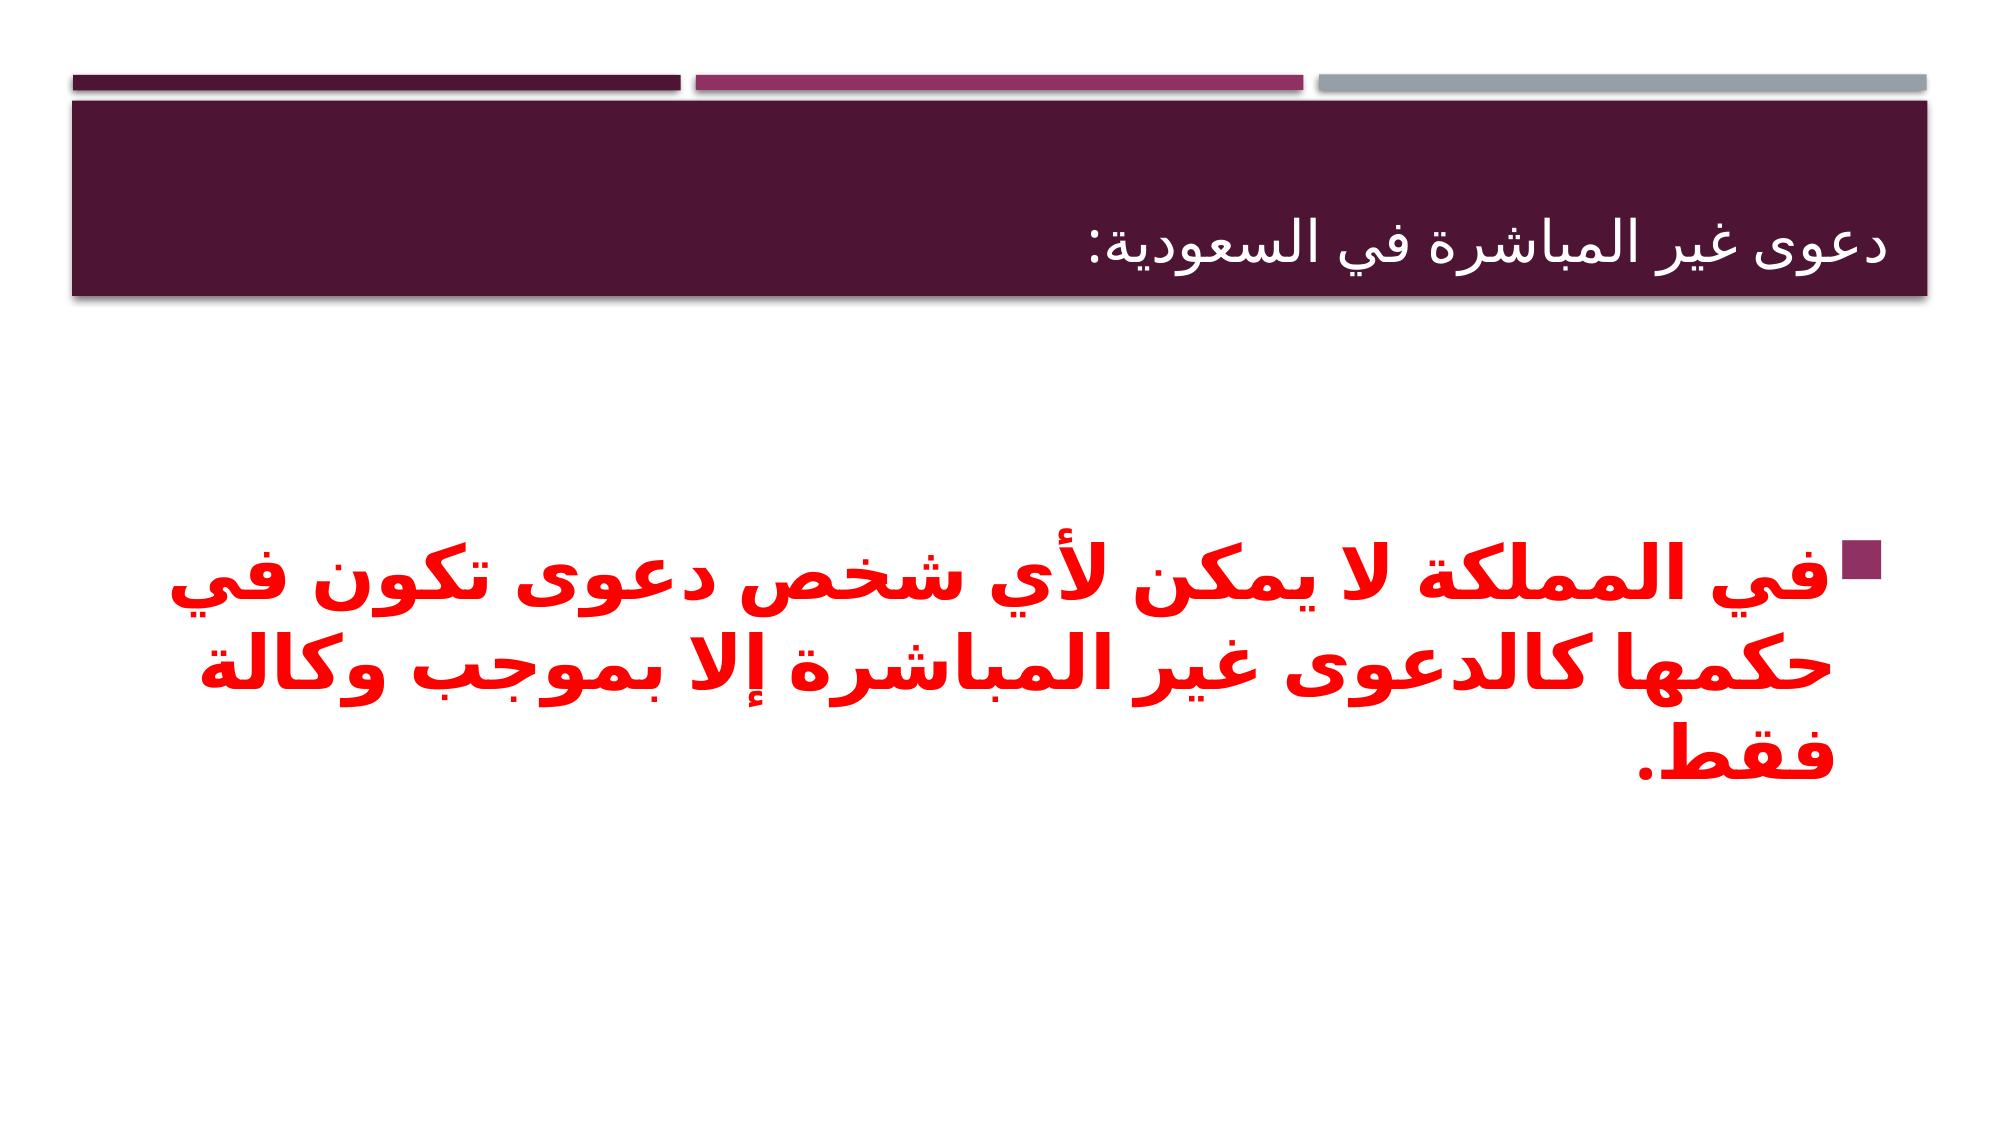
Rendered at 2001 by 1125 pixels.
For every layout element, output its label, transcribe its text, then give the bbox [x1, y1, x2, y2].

title دعوى غير المباشرة في السعودية: [95, 115, 1905, 282]
list في المملكة لا يمكن لأي شخص دعوى تكون في حكمها كالدعوى غير المباشرة إلا بموجب وكالة فقط. [95, 357, 1905, 962]
